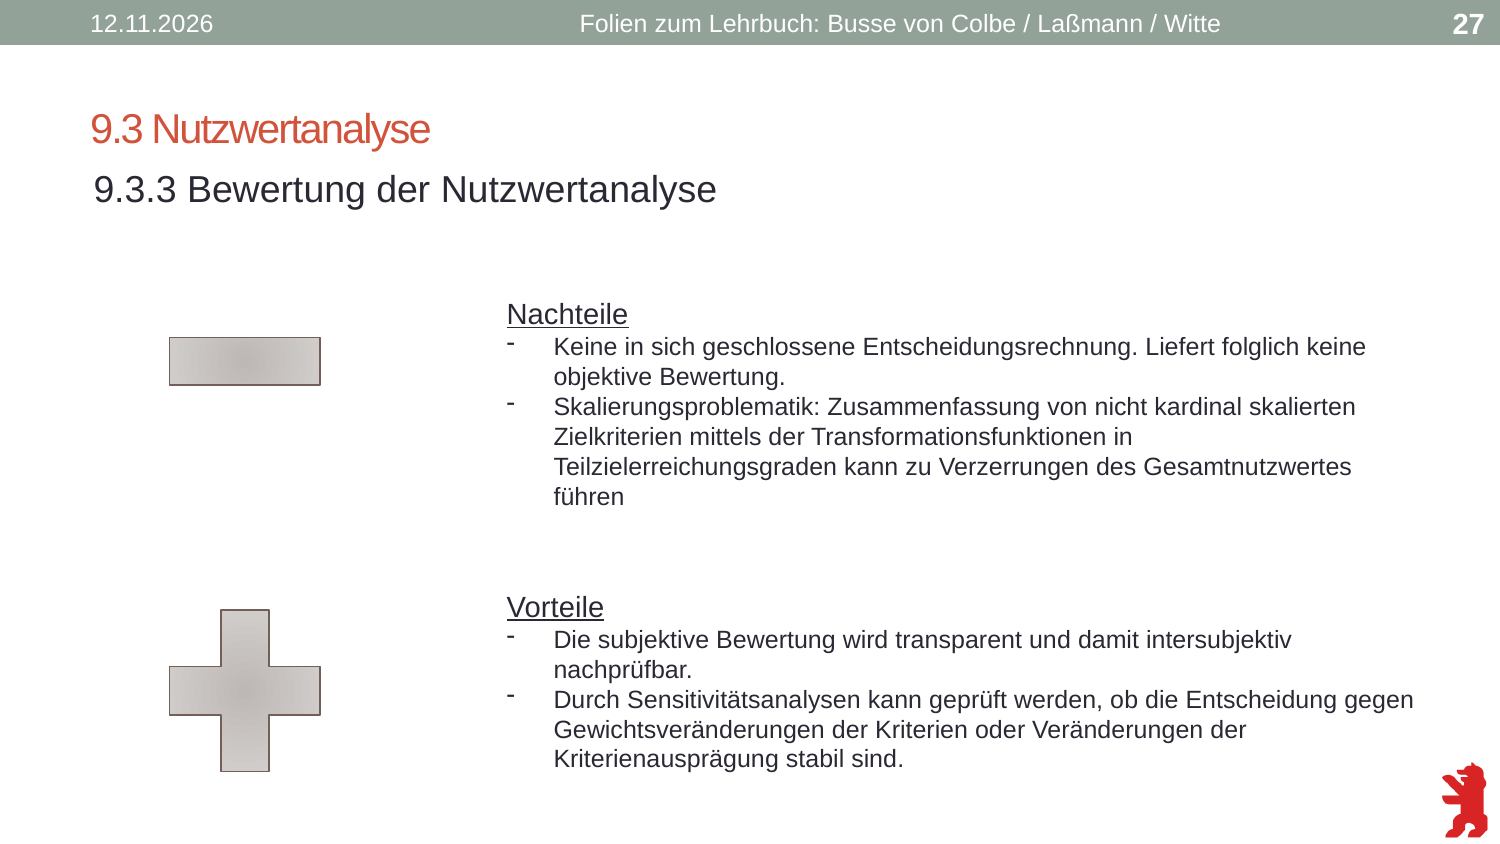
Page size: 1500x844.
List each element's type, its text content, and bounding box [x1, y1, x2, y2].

text_box [169, 337, 321, 386]
picture [1434, 760, 1500, 844]
text_box [169, 609, 321, 772]
text_box Vorteile Die subjektive Bewertung wird transparent und damit intersubjektiv nachprüfbar. Durch Sensitivitätsanalysen kann geprüft werden, ob die Entscheidung gegen Gewichtsveränderungen der Kriterien oder Veränderungen der Kriterienausprägung stabil sind. [491, 580, 1435, 816]
title 9.3 Nutzwertanalyse [75, 65, 1500, 188]
slide_number 27 [1325, 2, 1500, 43]
text_box 9.3.3 Bewertung der Nutzwertanalyse [78, 157, 733, 217]
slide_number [75, 2, 550, 43]
text_box Nachteile Keine in sich geschlossene Entscheidungsrechnung. Liefert folglich keine objektive Bewertung. Skalierungsproblematik: Zusammenfassung von nicht kardinal skalierten Zielkriterien mittels der Transformationsfunktionen in Teilzielerreichungsgraden kann zu Verzerrungen des Gesamtnutzwertes führen [491, 288, 1435, 548]
footer Folien zum Lehrbuch: Busse von Colbe / Laßmann / Witte [562, 2, 1238, 43]
